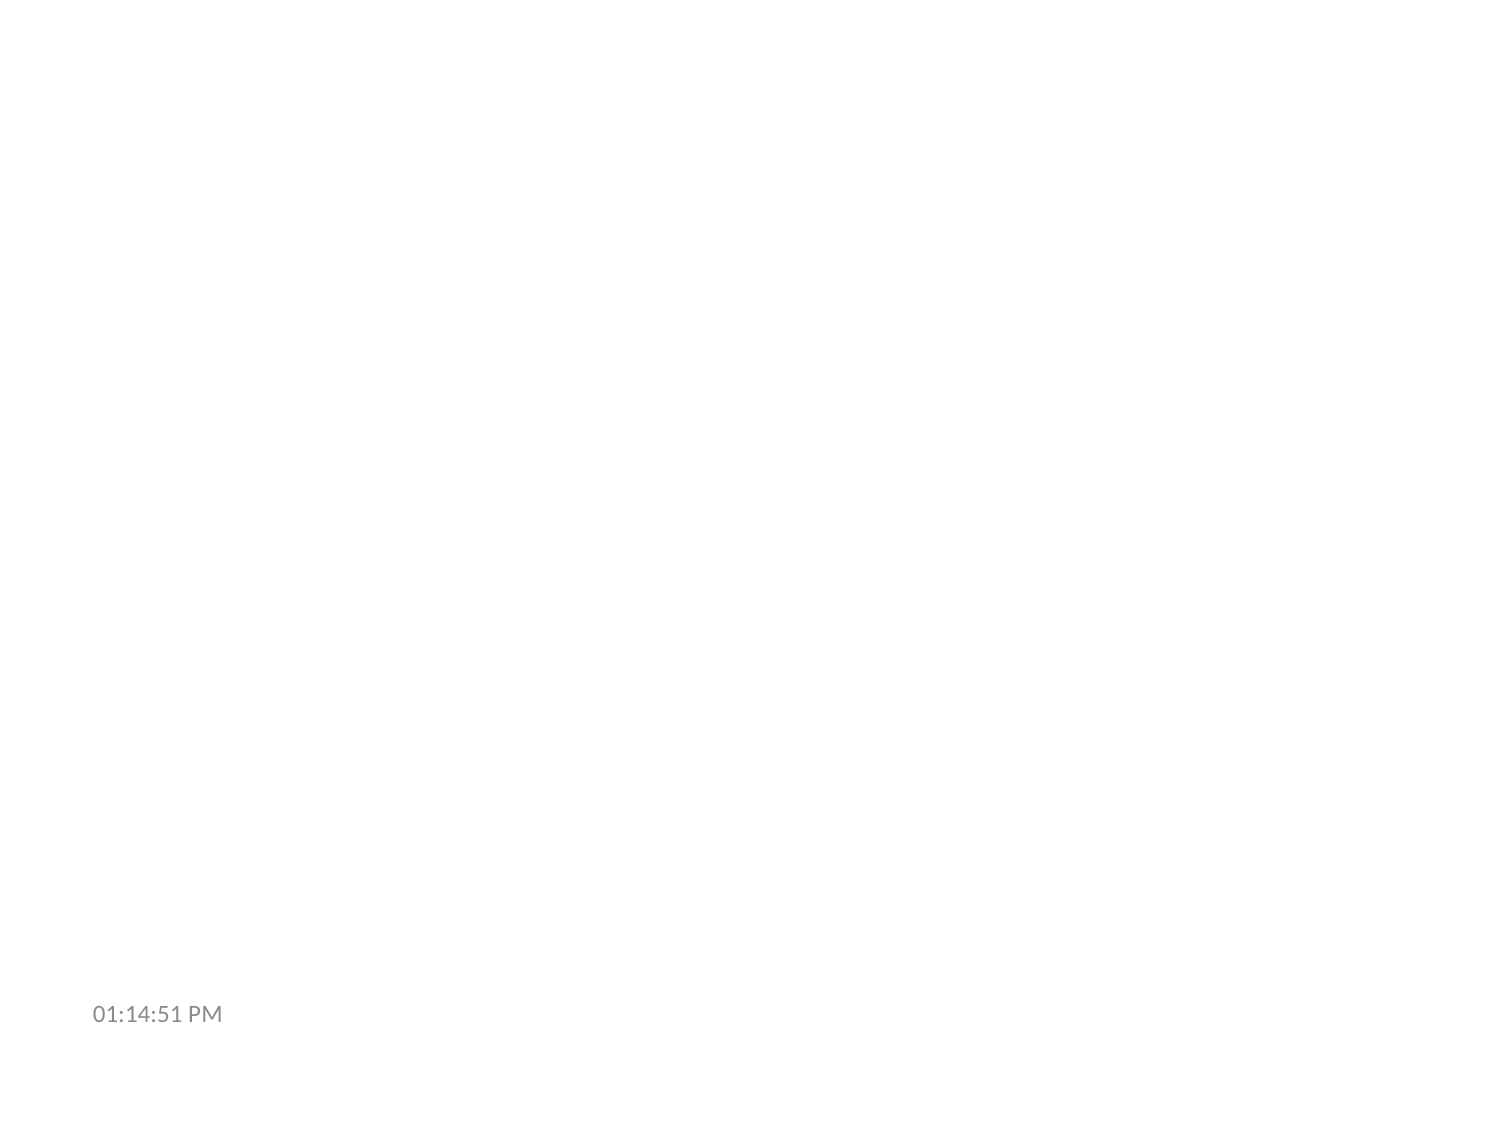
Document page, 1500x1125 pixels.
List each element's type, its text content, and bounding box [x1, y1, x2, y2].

text_box 3:35:09 PM [77, 982, 428, 1043]
